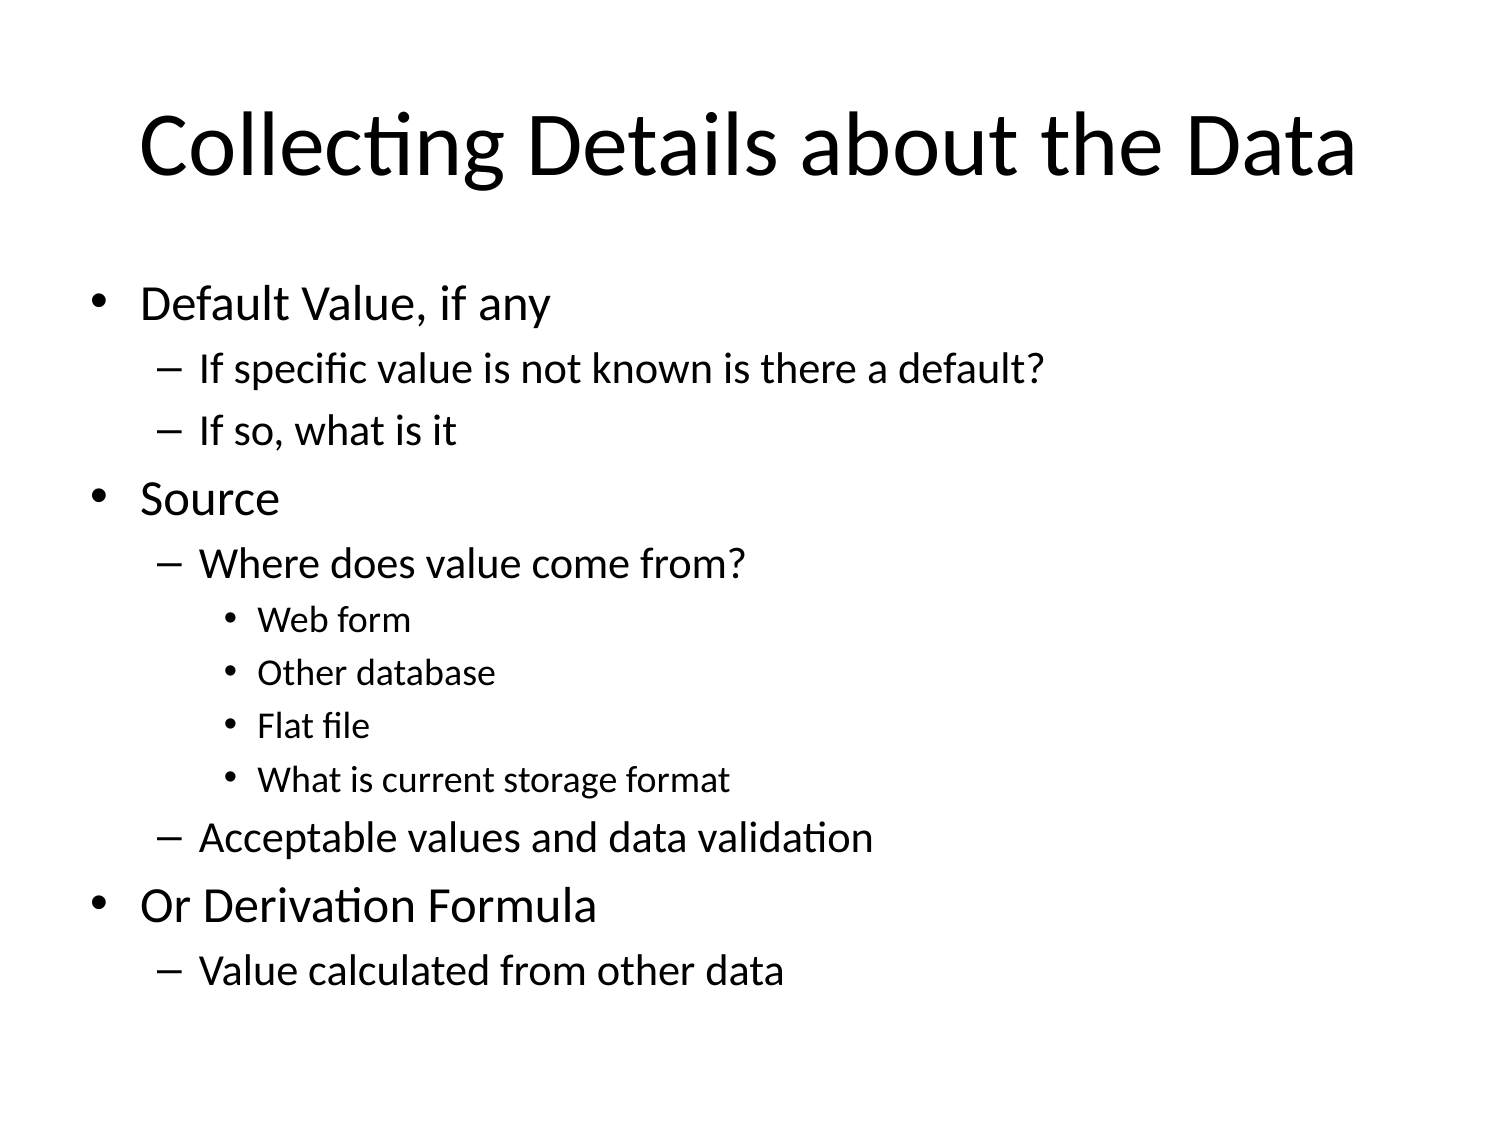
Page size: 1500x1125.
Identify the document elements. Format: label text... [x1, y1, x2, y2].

list Default Value, if any If specific value is not known is there a default? If so, what is it Source Where does value come from? Web form Other database Flat file What is current storage format Acceptable values and data validation Or Derivation Formula Value calculated from other data [75, 262, 1425, 1005]
title Collecting Details about the Data [75, 45, 1425, 233]
